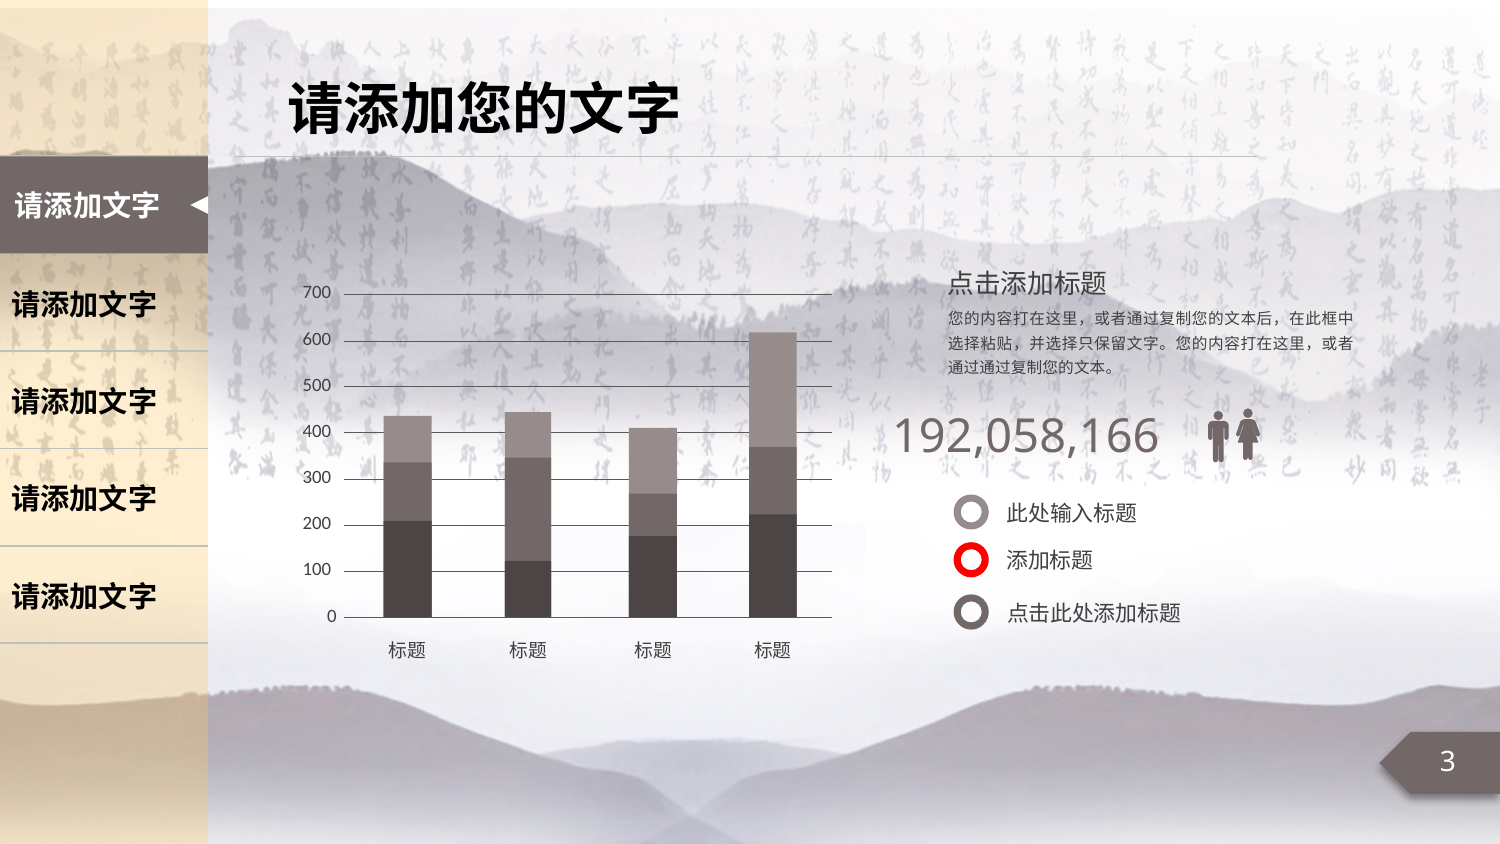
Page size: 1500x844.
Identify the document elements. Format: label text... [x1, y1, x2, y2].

text_box 点击此处添加标题 [997, 594, 1191, 631]
text_box 300 [293, 460, 341, 492]
text_box 标题 [499, 634, 557, 667]
text_box [383, 520, 432, 618]
text_box 点击添加标题 [938, 250, 1123, 299]
text_box 添加标题 [996, 542, 1104, 578]
text_box [383, 462, 432, 520]
text_box 200 [293, 506, 341, 539]
text_box [504, 457, 552, 560]
text_box 192,058,166 [882, 401, 1170, 467]
text_box 标题 [744, 634, 802, 667]
text_box [628, 536, 677, 618]
text_box [383, 415, 432, 462]
text_box 700 [293, 275, 341, 308]
text_box 您的内容打在这里，或者通过复制您的文本后，在此框中选择粘贴，并选择只保留文字。您的内容打在这里，或者通过通过复制您的文本。 [938, 298, 1363, 382]
text_box [953, 494, 989, 530]
text_box [953, 542, 989, 578]
text_box 0 [317, 598, 347, 631]
picture [208, 0, 1500, 844]
text_box [953, 594, 989, 630]
text_box 400 [293, 413, 341, 446]
text_box 100 [293, 552, 341, 585]
text_box [1243, 408, 1253, 418]
text_box 标题 [624, 634, 682, 667]
text_box [749, 514, 797, 618]
text_box [749, 332, 797, 447]
text_box 600 [293, 321, 341, 354]
text_box 500 [293, 367, 341, 400]
text_box [628, 493, 677, 536]
text_box 标题 [379, 634, 437, 667]
text_box [628, 427, 677, 493]
text_box [504, 560, 552, 618]
text_box [504, 412, 552, 457]
text_box [749, 447, 797, 514]
text_box [1236, 419, 1260, 461]
text_box 此处输入标题 [997, 494, 1147, 531]
text_box [1208, 410, 1229, 463]
